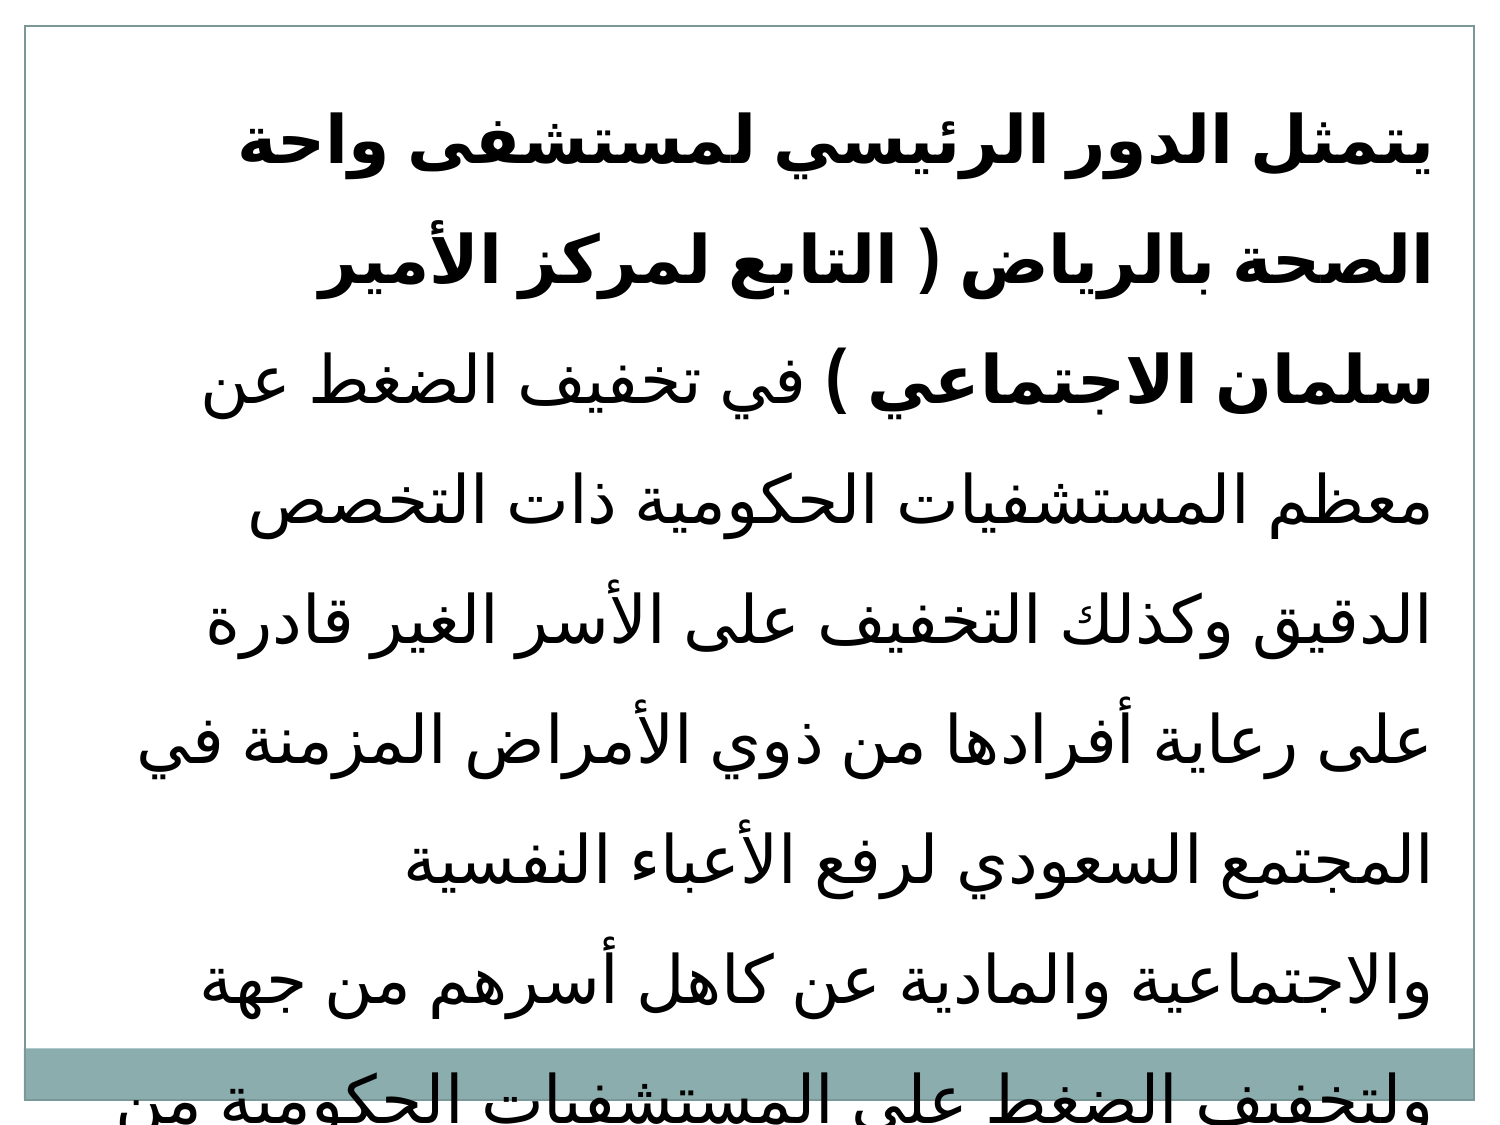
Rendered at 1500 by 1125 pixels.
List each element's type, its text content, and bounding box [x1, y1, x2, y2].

text_box يتمثل الدور الرئيسي لمستشفى واحة الصحة بالرياض ( التابع لمركز الأمير سلمان الاجتماعي ) في تخفيف الضغط عن معظم المستشفيات الحكومية ذات التخصص الدقيق وكذلك التخفيف على الأسر الغير قادرة على رعاية أفرادها من ذوي الأمراض المزمنة في المجتمع السعودي لرفع الأعباء النفسية والاجتماعية والمادية عن كاهل أسرهم من جهة ولتخفيف الضغط على المستشفيات الحكومية من جهة أخرى وهذا احد اهم أهدافها الاستراتيجية. [99, 49, 1450, 1125]
